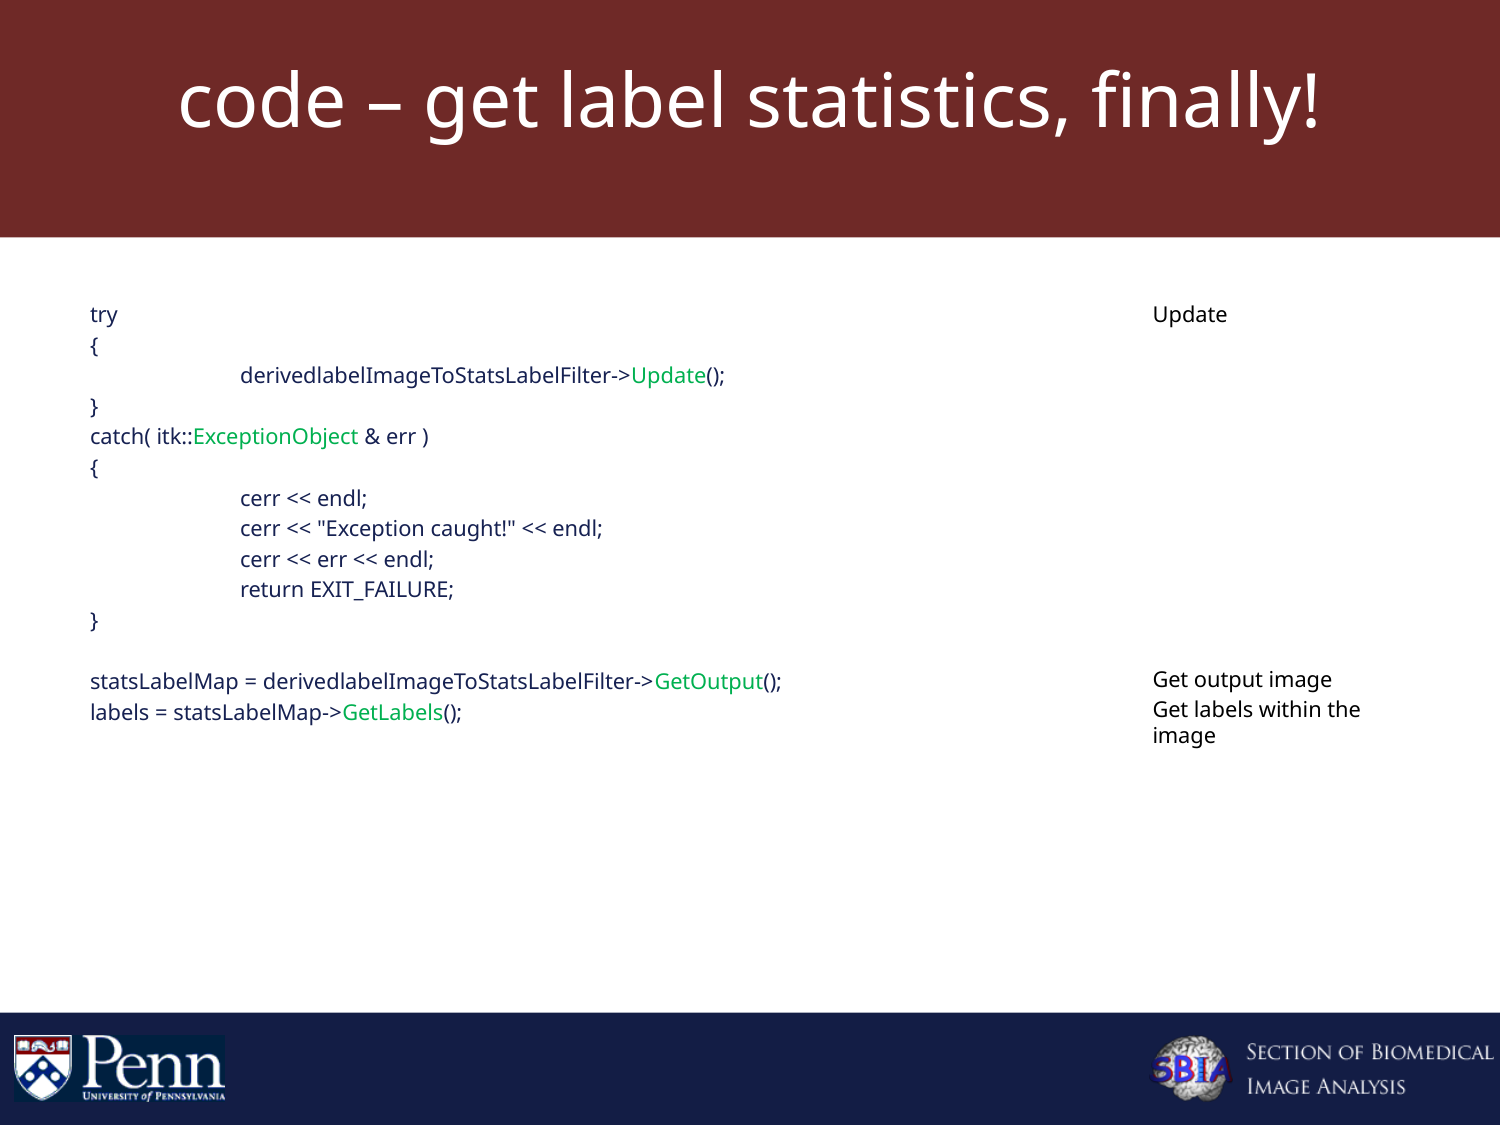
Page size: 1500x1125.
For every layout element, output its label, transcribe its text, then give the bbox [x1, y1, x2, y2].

picture [14, 1035, 225, 1102]
picture [1149, 1034, 1494, 1103]
title code – get label statistics, finally! [75, 45, 1425, 238]
list Update Get output image Get labels within the image [1137, 262, 1425, 1013]
list try { derivedlabelImageToStatsLabelFilter->Update(); } catch( itk::ExceptionObject & err ) { cerr << endl; cerr << "Exception caught!" << endl; cerr << err << endl; return EXIT_FAILURE; } statsLabelMap = derivedlabelImageToStatsLabelFilter->GetOutput(); labels = statsLabelMap->GetLabels(); [75, 262, 1100, 1013]
